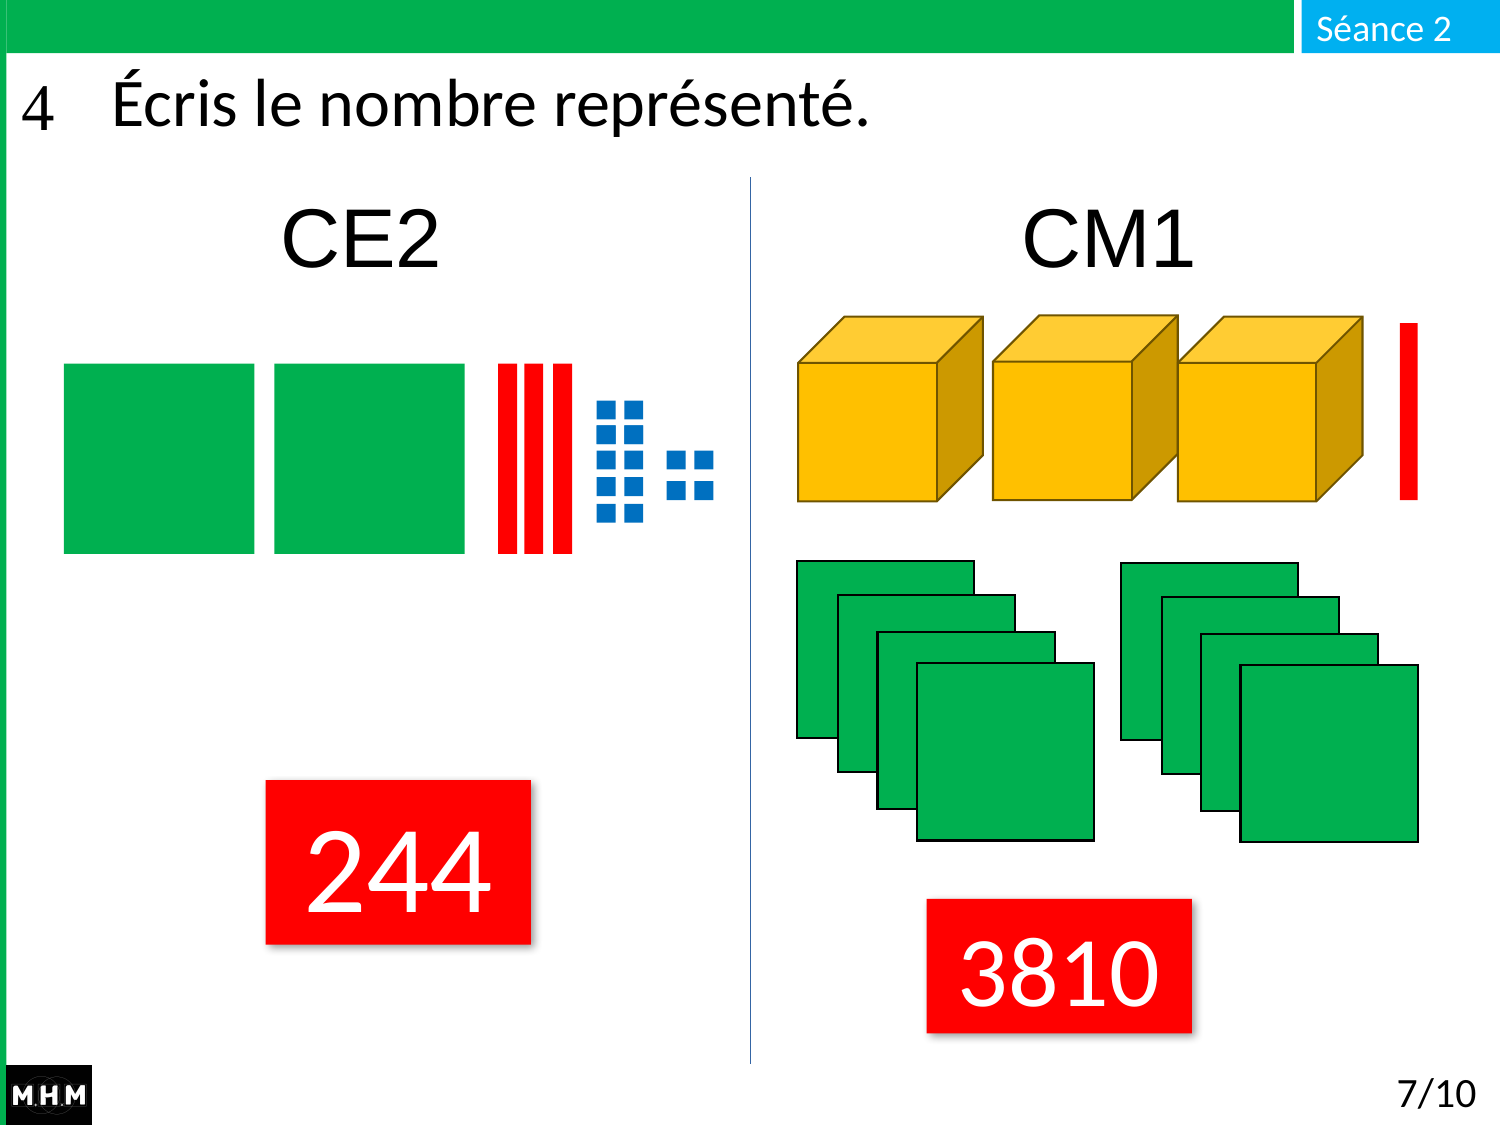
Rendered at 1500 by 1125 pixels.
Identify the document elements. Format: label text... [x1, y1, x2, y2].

text_box [624, 503, 644, 523]
picture [6, 1065, 92, 1125]
text_box [596, 425, 616, 445]
text_box [694, 450, 714, 470]
text_box [624, 425, 644, 445]
text_box CE2 CM1 [265, 177, 750, 332]
text_box [596, 450, 616, 470]
text_box [498, 363, 518, 554]
text_box [877, 632, 1055, 810]
text_box 244 [265, 780, 531, 945]
text_box [797, 560, 975, 738]
text_box 3810 [926, 898, 1192, 1034]
text_box [624, 477, 644, 497]
text_box [694, 481, 714, 501]
text_box [596, 400, 616, 420]
text_box [524, 363, 544, 554]
text_box [624, 450, 644, 470]
text_box CE2 CM1 [751, 177, 1300, 332]
text_box [274, 363, 465, 554]
list 7/10 [1373, 1064, 1500, 1125]
text_box [624, 400, 644, 420]
title Écris le nombre représenté. [96, 60, 1391, 150]
text_box [1240, 665, 1418, 843]
text_box [596, 503, 616, 523]
text_box [1120, 562, 1298, 740]
text_box [553, 363, 573, 554]
text_box [666, 450, 686, 470]
text_box [63, 363, 255, 554]
text_box [838, 594, 1016, 773]
text_box [1161, 596, 1339, 774]
text_box [596, 477, 616, 497]
text_box [1399, 323, 1418, 501]
text_box [916, 663, 1094, 841]
text_box [798, 316, 983, 502]
text_box [666, 481, 686, 501]
text_box [1177, 316, 1363, 502]
text_box [1201, 633, 1379, 812]
text_box [993, 315, 1178, 501]
